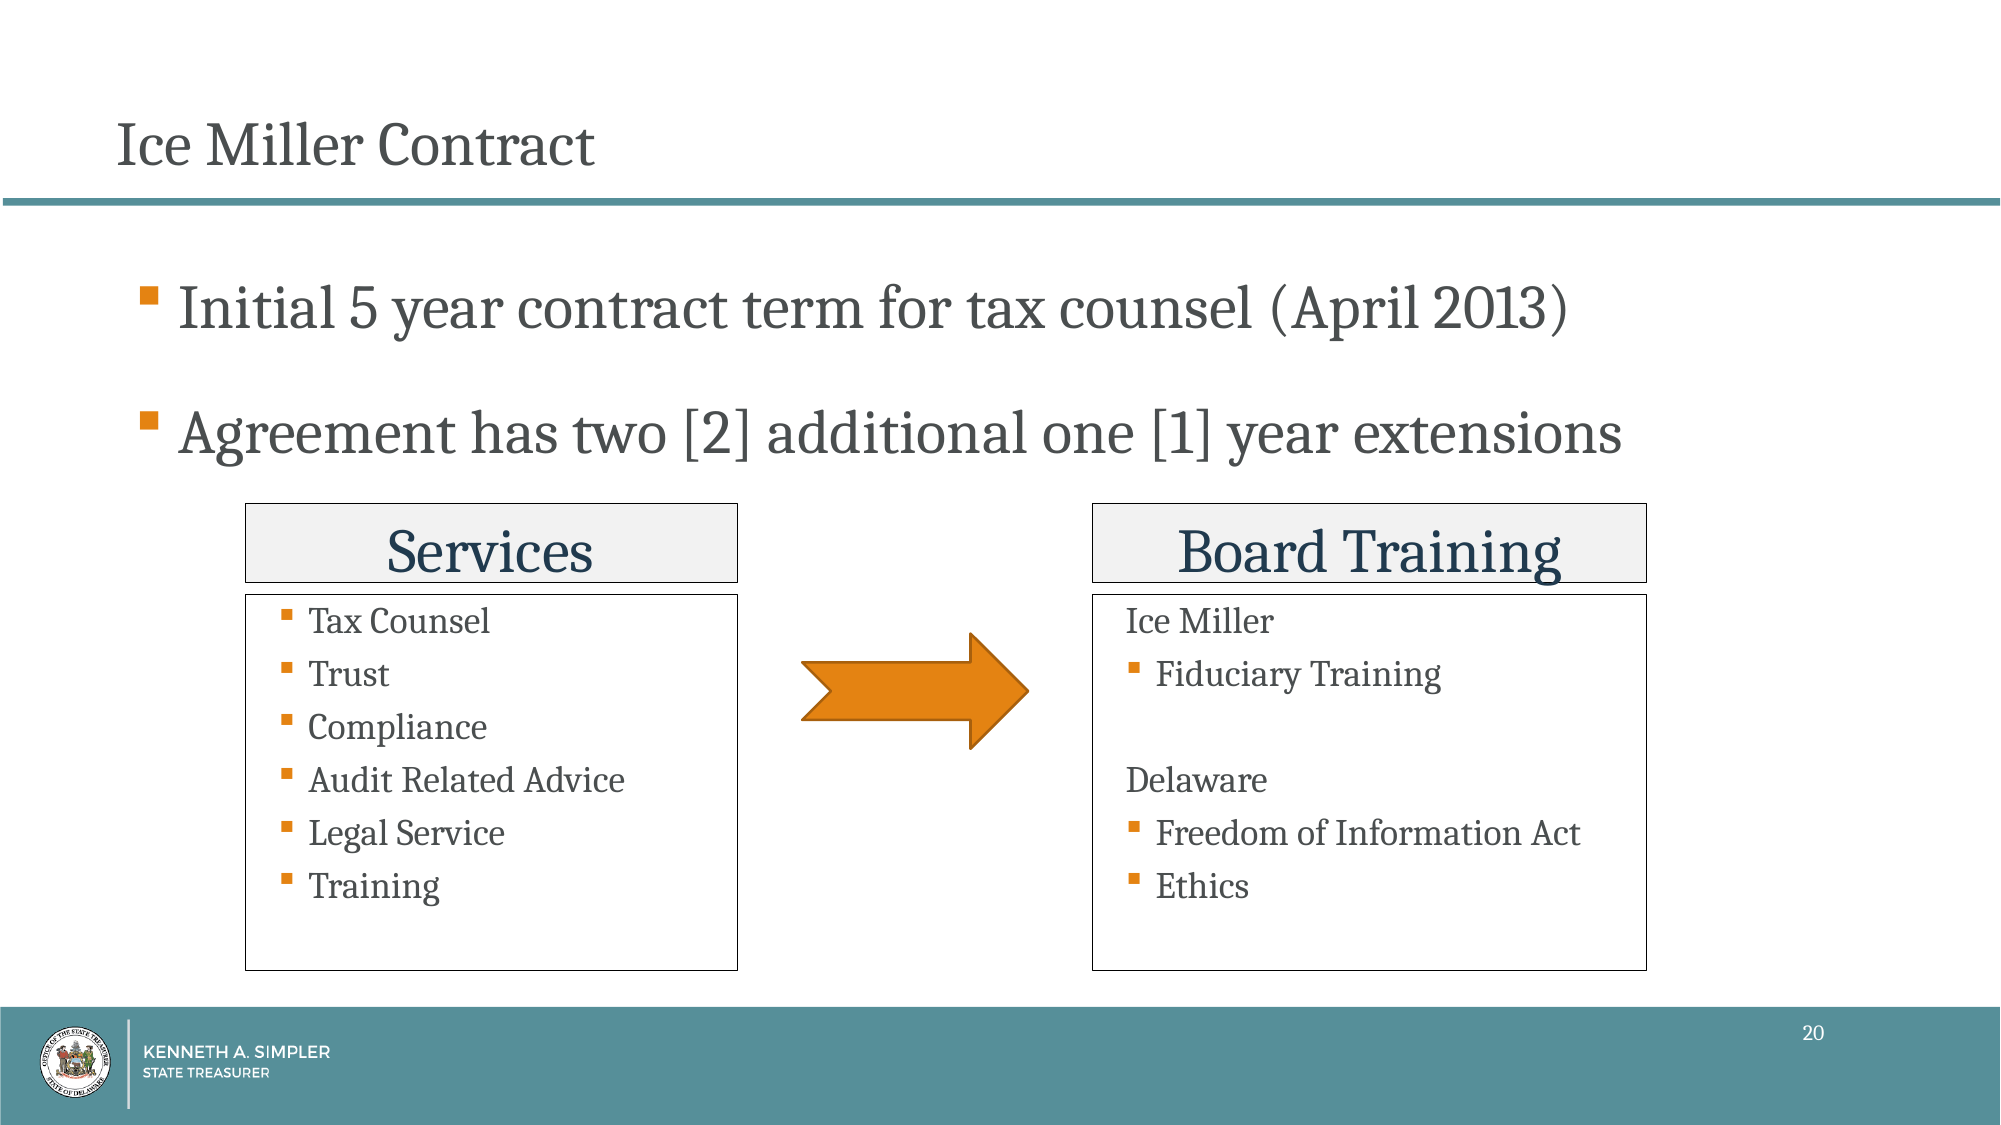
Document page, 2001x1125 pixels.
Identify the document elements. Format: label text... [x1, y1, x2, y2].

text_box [1092, 502, 1647, 972]
text_box [801, 632, 1030, 750]
text_box Ice Miller Contract [101, 103, 1752, 221]
slide_number 20 [1620, 1006, 1840, 1057]
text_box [244, 502, 739, 972]
text_box Initial 5 year contract term for tax counsel (April 2013) Agreement has two [2] additional one [1] year extensions [101, 221, 1820, 896]
picture [15, 998, 345, 1125]
